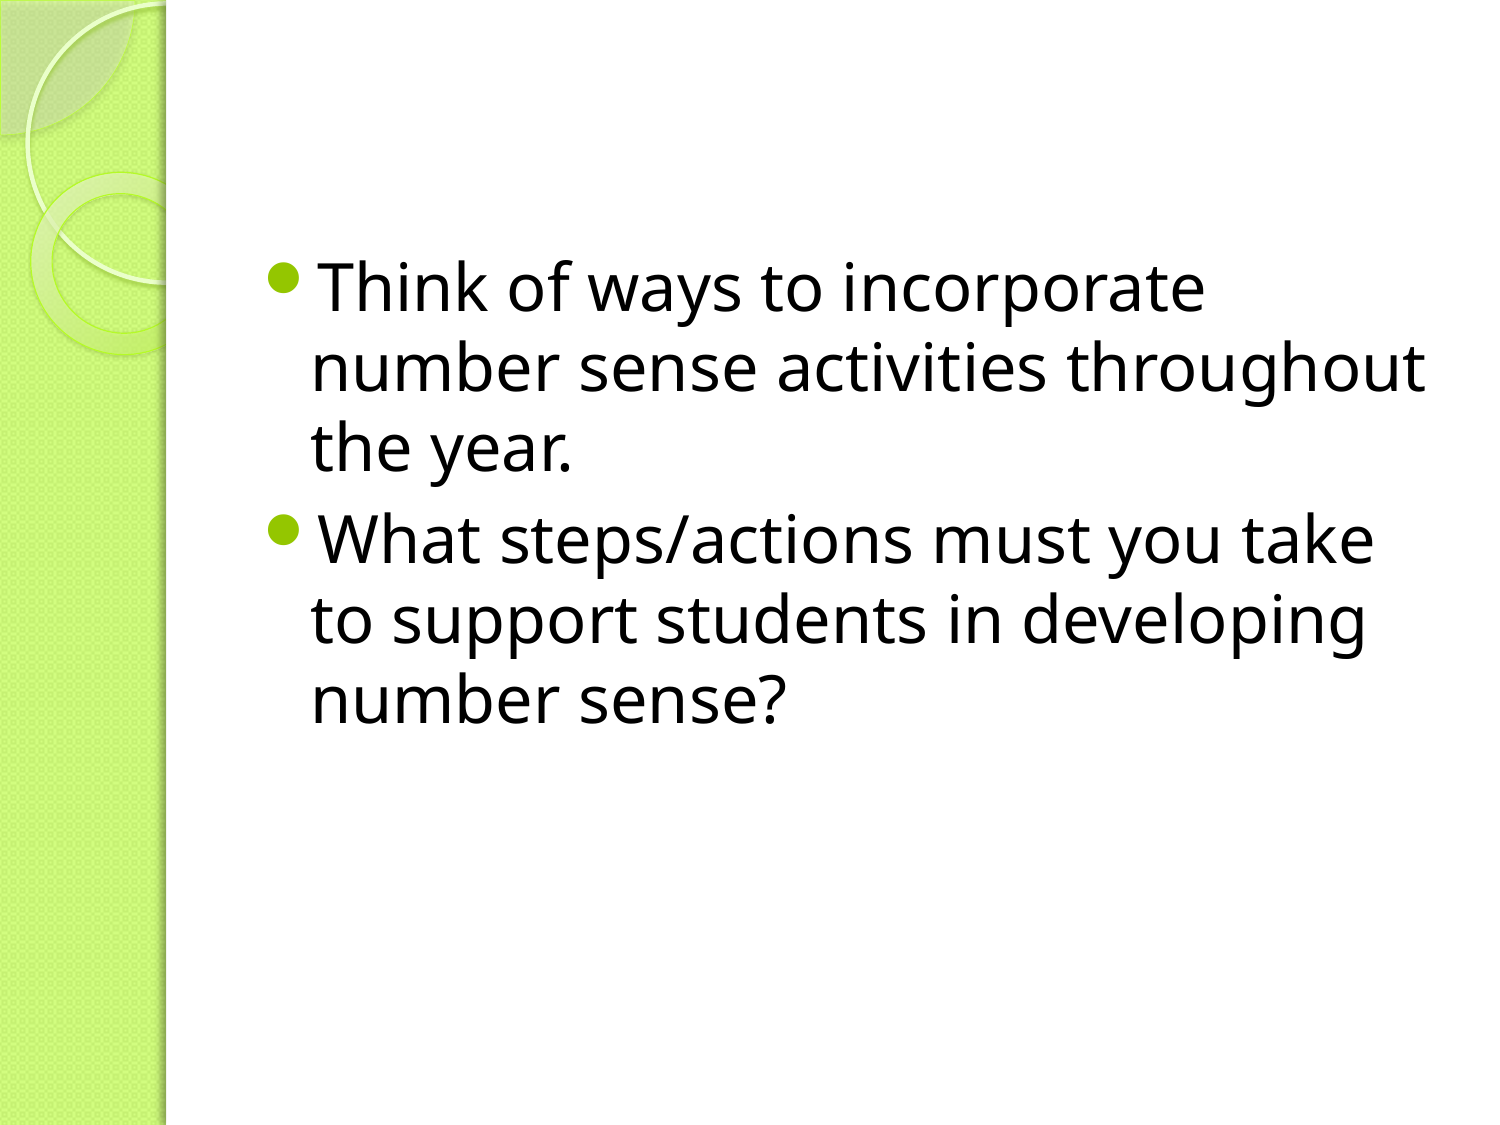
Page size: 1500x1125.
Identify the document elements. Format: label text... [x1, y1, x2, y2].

list Think of ways to incorporate number sense activities throughout the year. What steps/actions must you take to support students in developing number sense? [235, 237, 1466, 1025]
